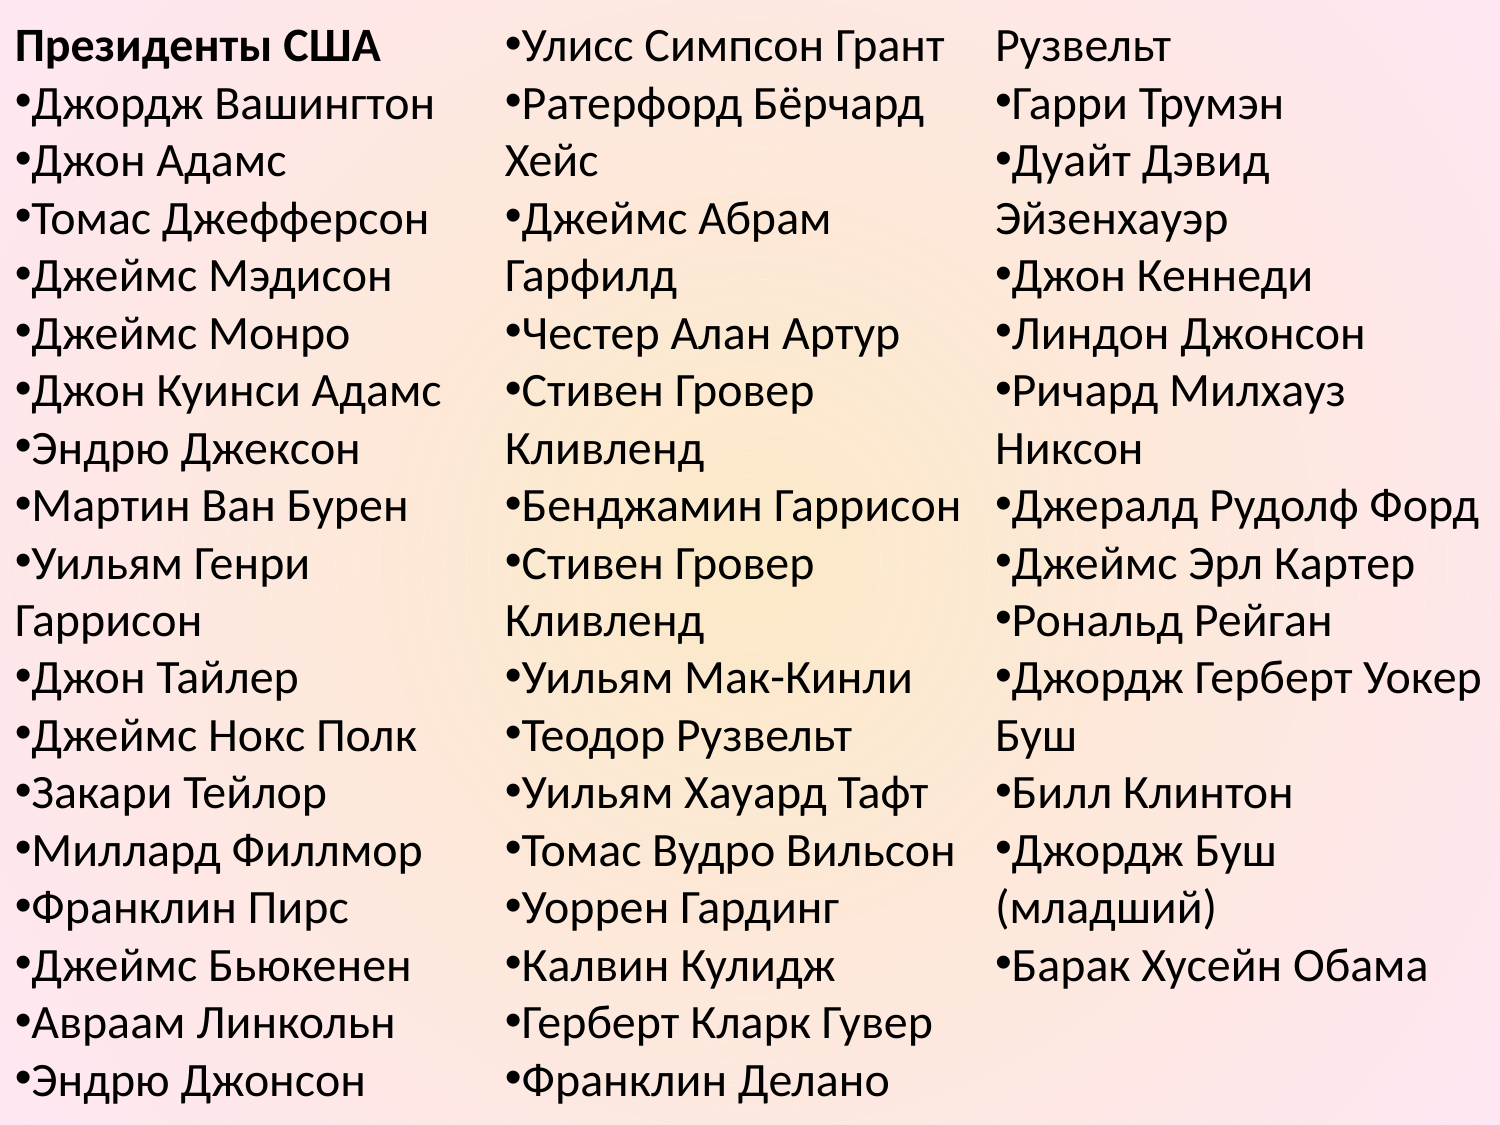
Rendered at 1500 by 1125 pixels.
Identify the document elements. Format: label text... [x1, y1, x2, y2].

text_box Президенты США Джордж Вашингтон Джон Адамс Томас Джефферсон Джеймс Мэдисон Джеймс Монро Джон Куинси Адамс Эндрю Джексон Мартин Ван Бурен Уильям Генри Гаррисон Джон Тайлер Джеймс Нокс Полк Закари Тейлор Миллард Филлмор Франклин Пирс Джеймс Бьюкенен Авраам Линкольн Эндрю Джонсон Улисс Симпсон Грант Ратерфорд Бёрчард Хейс Джеймс Абрам Гарфилд Честер Алан Артур Стивен Гровер Кливленд Бенджамин Гаррисон Стивен Гровер Кливленд Уильям Мак-Кинли Теодор Рузвельт Уильям Хауард Тафт Томас Вудро Вильсон Уоррен Гардинг Калвин Кулидж Герберт Кларк Гувер Франклин Делано Рузвельт Гарри Трумэн Дуайт Дэвид Эйзенхауэр Джон Кеннеди Линдон Джонсон Ричард Милхауз Никсон Джералд Рудолф Форд Джеймс Эрл Картер Рональд Рейган Джордж Герберт Уокер Буш Билл Клинтон Джордж Буш (младший) Барак Хусейн Обама [0, 6, 1500, 1125]
